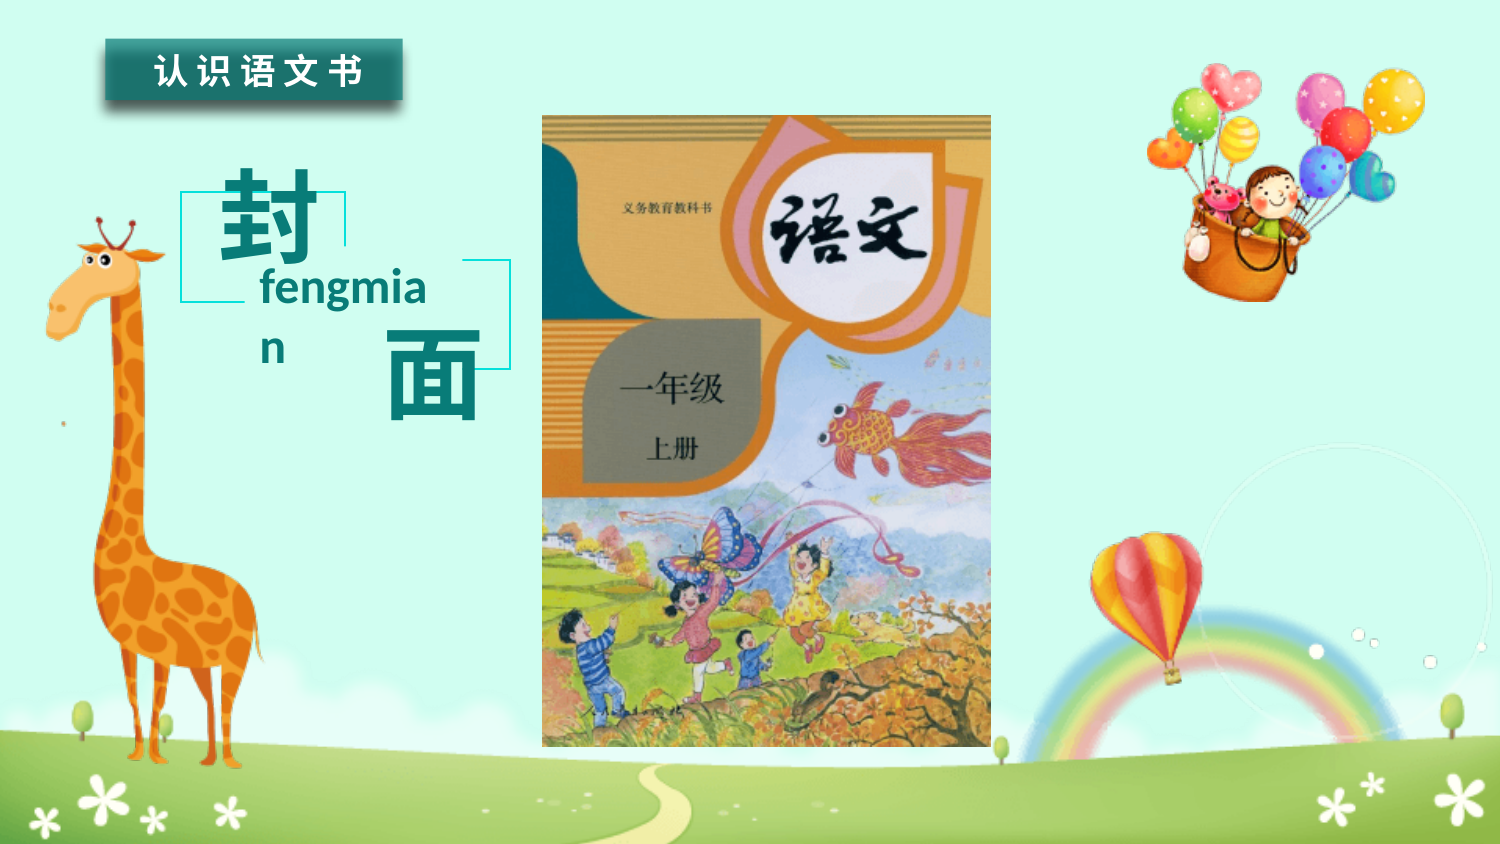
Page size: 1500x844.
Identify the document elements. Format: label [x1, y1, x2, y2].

text_box [105, 38, 403, 101]
picture [0, 115, 1500, 844]
picture [1147, 63, 1425, 302]
text_box [181, 146, 511, 441]
